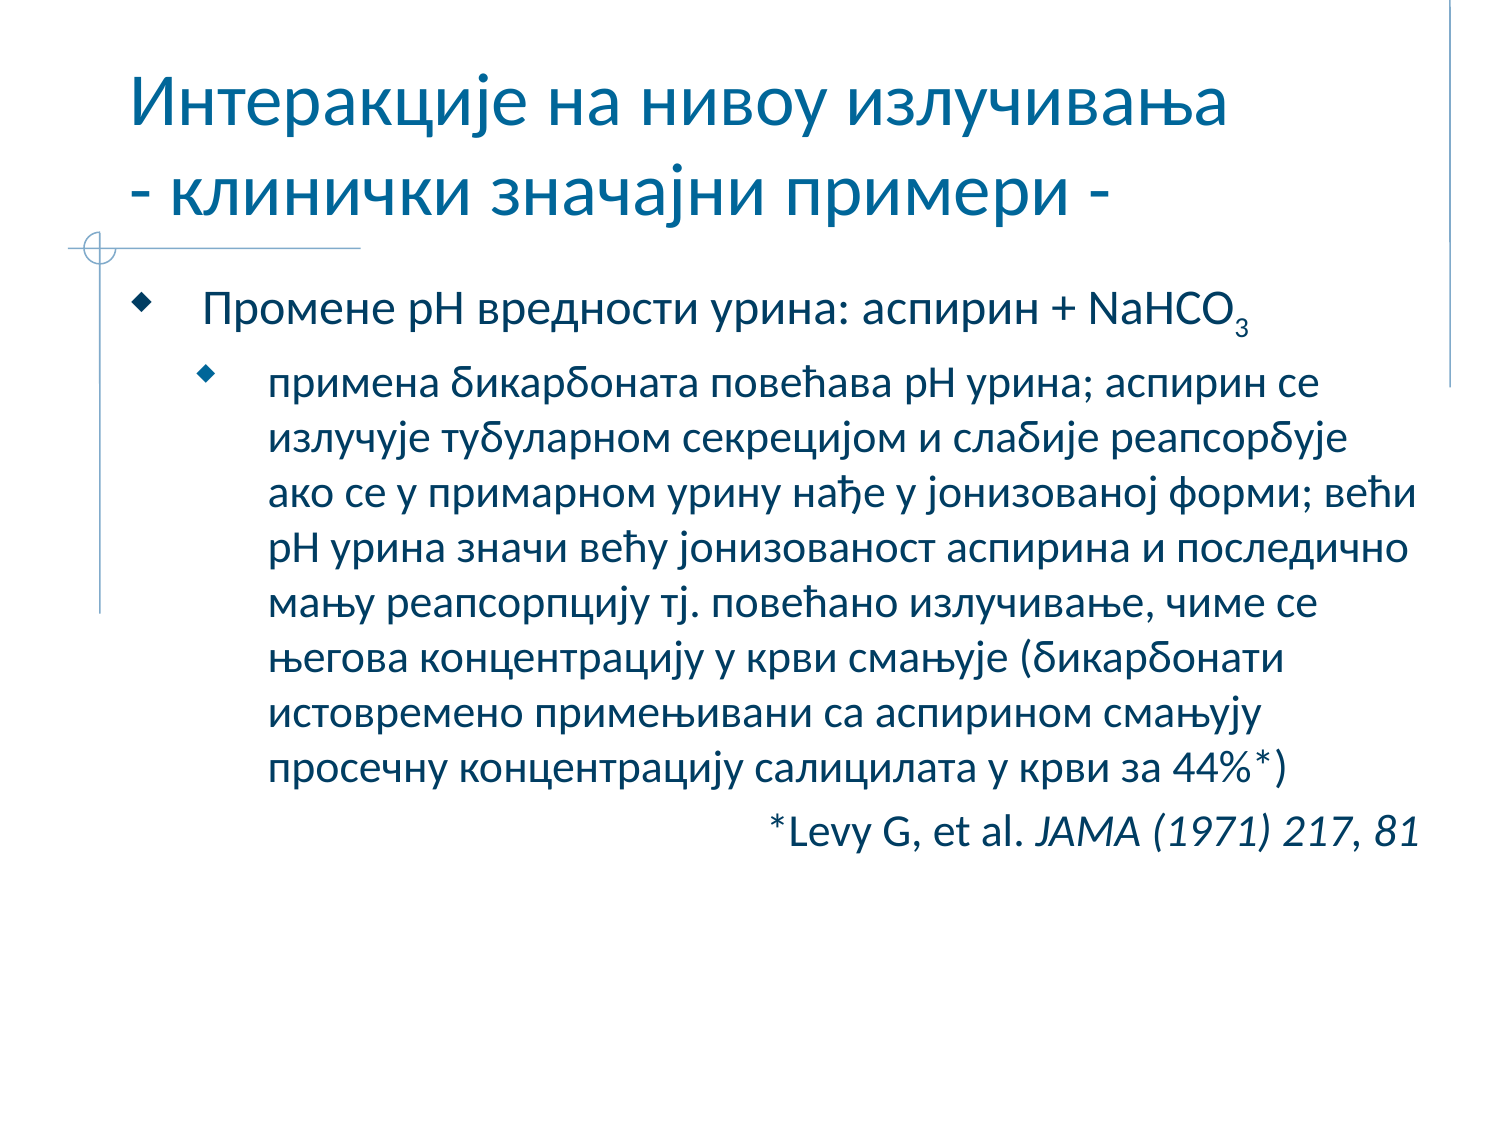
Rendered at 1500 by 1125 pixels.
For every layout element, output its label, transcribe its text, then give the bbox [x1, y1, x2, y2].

list Промене pH вредности урина: aспирин + NaHCO3 примена бикарбоната повећава pH урина; аспирин се излучује тубуларном секрецијом и слабије реапсорбује ако се у примарном урину нађе у јонизованој форми; већи pH урина значи већу јонизованост аспирина и последично мању реапсорпцију тј. повећано излучивање, чиме се његова концентрацију у крви смањује (бикарбонати истовремено примењивани са аспирином смањују просечну концентрацију салицилата у крви за 44%*) *Levy G, et al. JAMA (1971) 217, 81 [111, 266, 1436, 906]
title Интеракције на нивоу излучивања - клинички значајни примери - [113, 49, 1436, 238]
